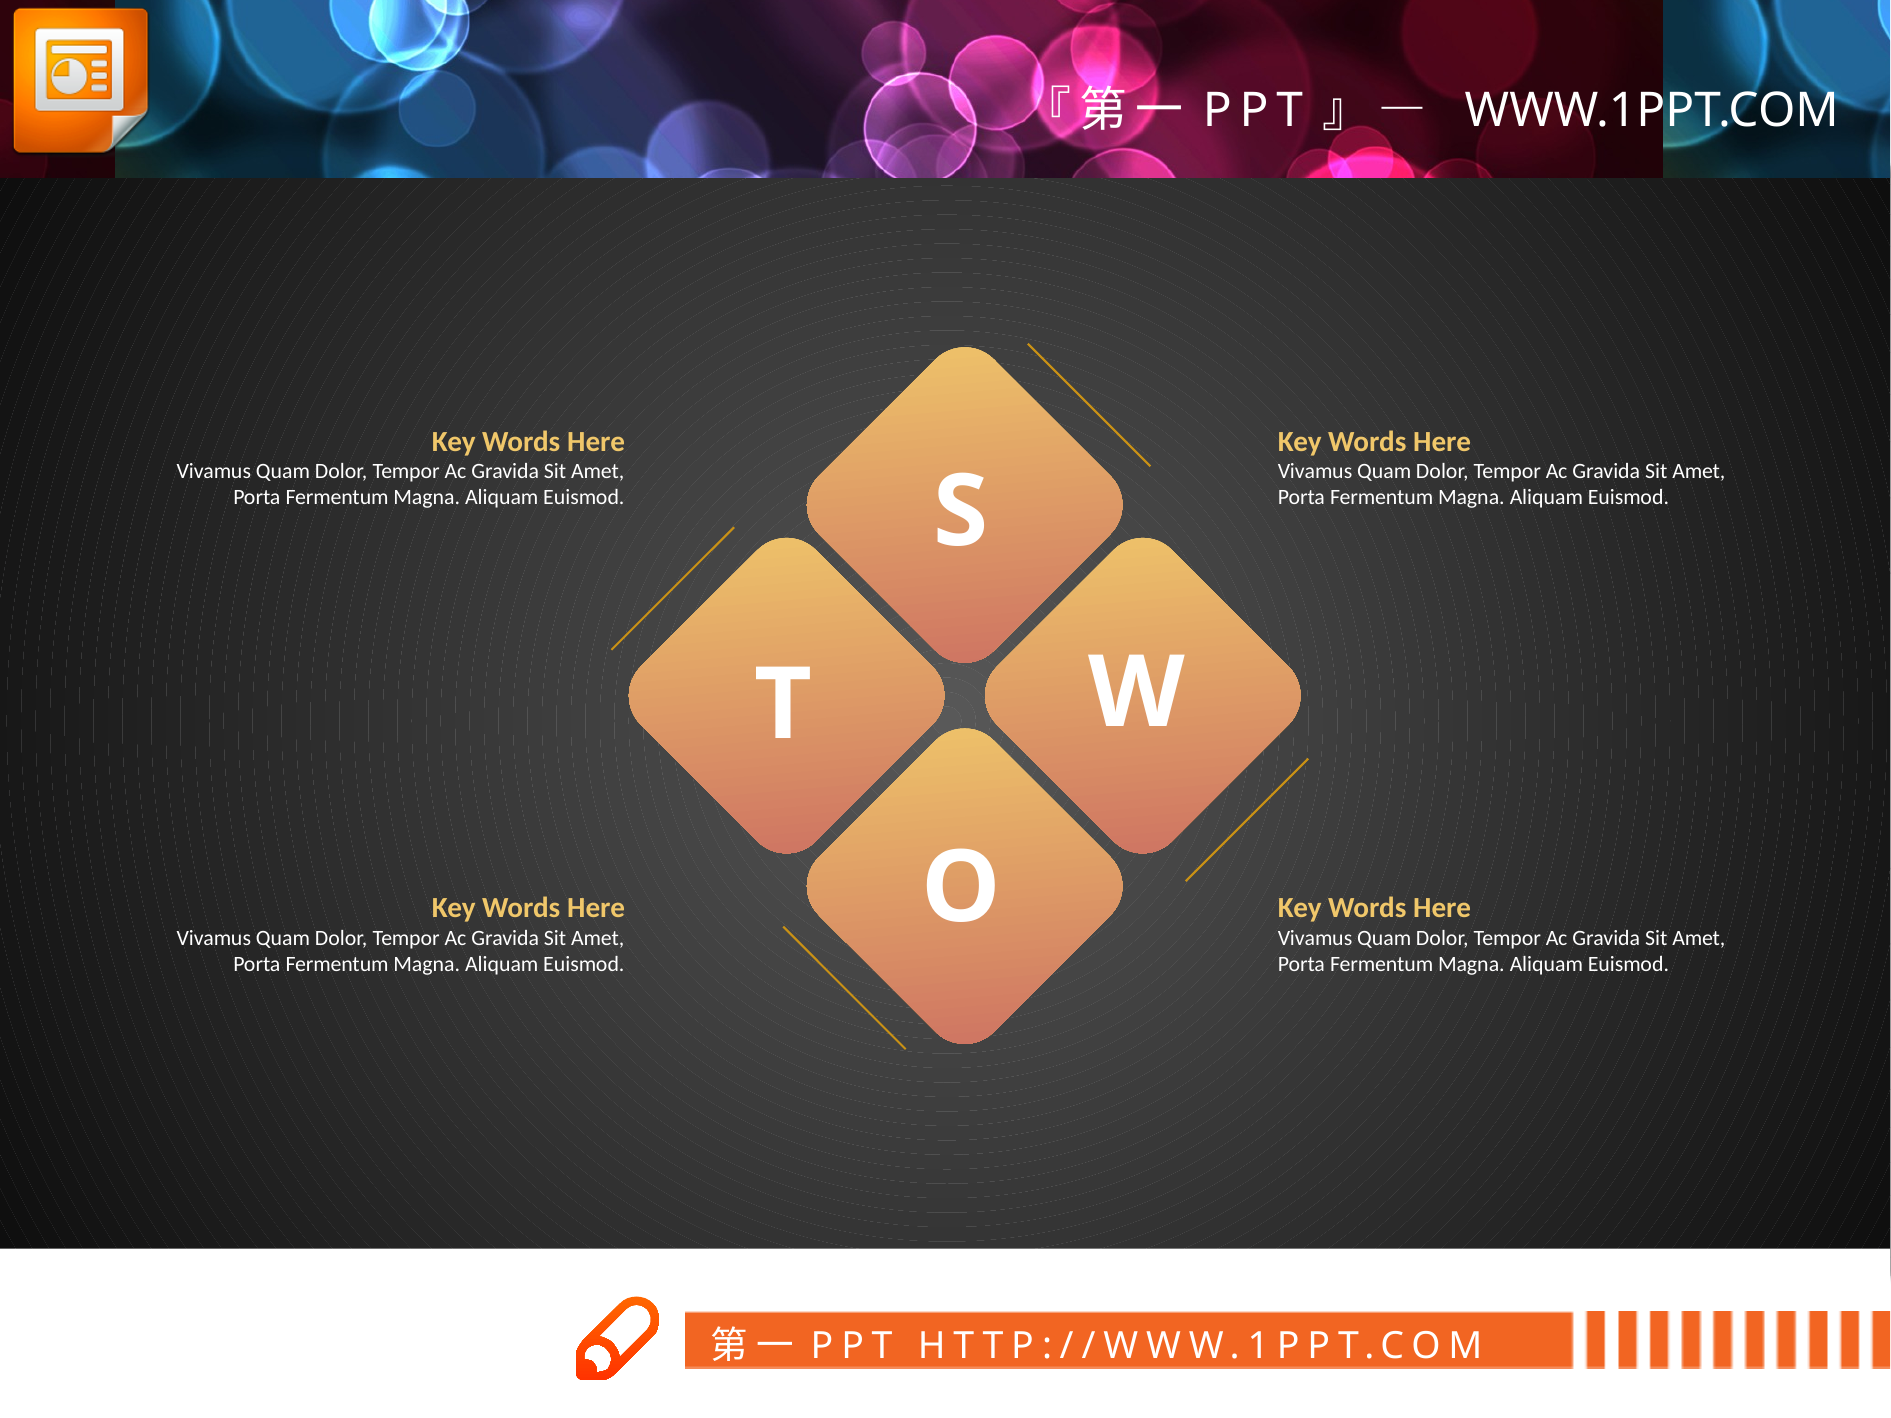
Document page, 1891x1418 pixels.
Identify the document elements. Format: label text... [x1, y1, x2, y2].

picture [0, 0, 1891, 178]
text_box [840, 762, 1089, 1010]
text_box Key Words Here Vivamus Quam Dolor, Tempor Ac Gravida Sit Amet, Porta Fermentum Magna. Aliquam Euismod. [1263, 846, 1762, 984]
picture [685, 1311, 1891, 1369]
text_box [840, 381, 1089, 629]
text_box Key Words Here Vivamus Quam Dolor, Tempor Ac Gravida Sit Amet, Porta Fermentum Magna. Aliquam Euismod. [141, 846, 640, 984]
text_box Key Words Here Vivamus Quam Dolor, Tempor Ac Gravida Sit Amet, Porta Fermentum Magna. Aliquam Euismod. [141, 379, 640, 517]
text_box Key Words Here Vivamus Quam Dolor, Tempor Ac Gravida Sit Amet, Porta Fermentum Magna. Aliquam Euismod. [1263, 379, 1762, 517]
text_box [1018, 571, 1267, 820]
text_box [662, 571, 911, 820]
